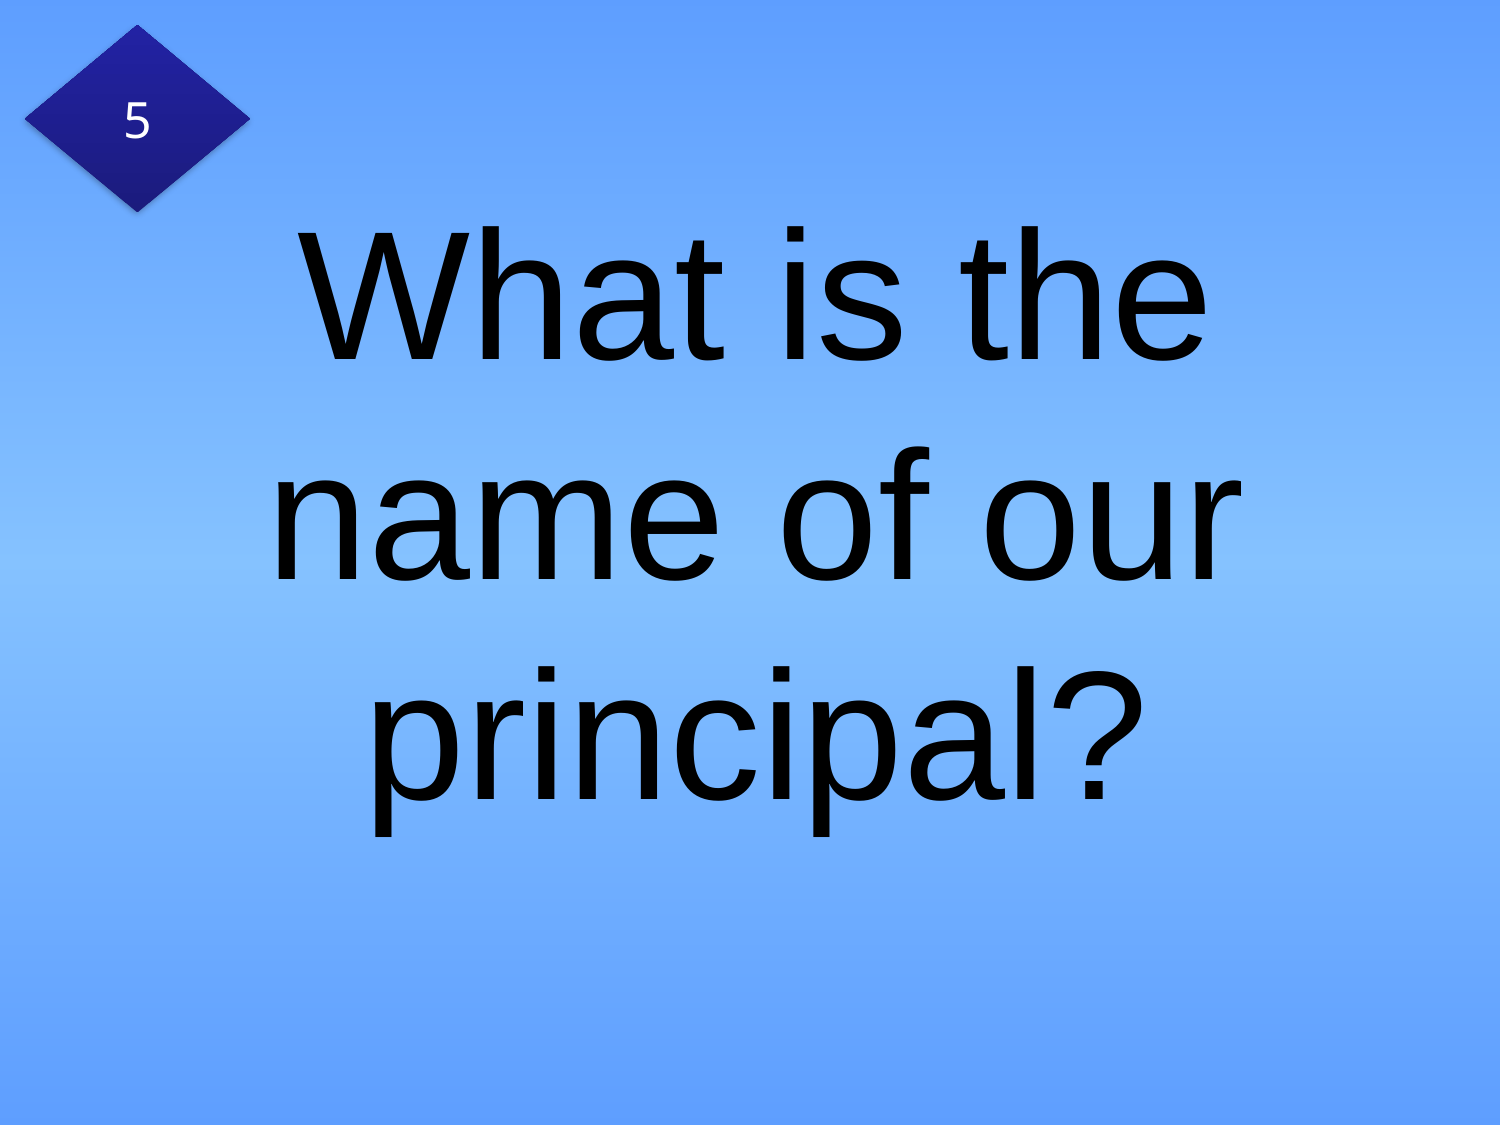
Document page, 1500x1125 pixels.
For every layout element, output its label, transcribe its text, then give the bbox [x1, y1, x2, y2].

text_box 5 [24, 24, 250, 213]
title What is the name of our principal? [112, 137, 1401, 876]
